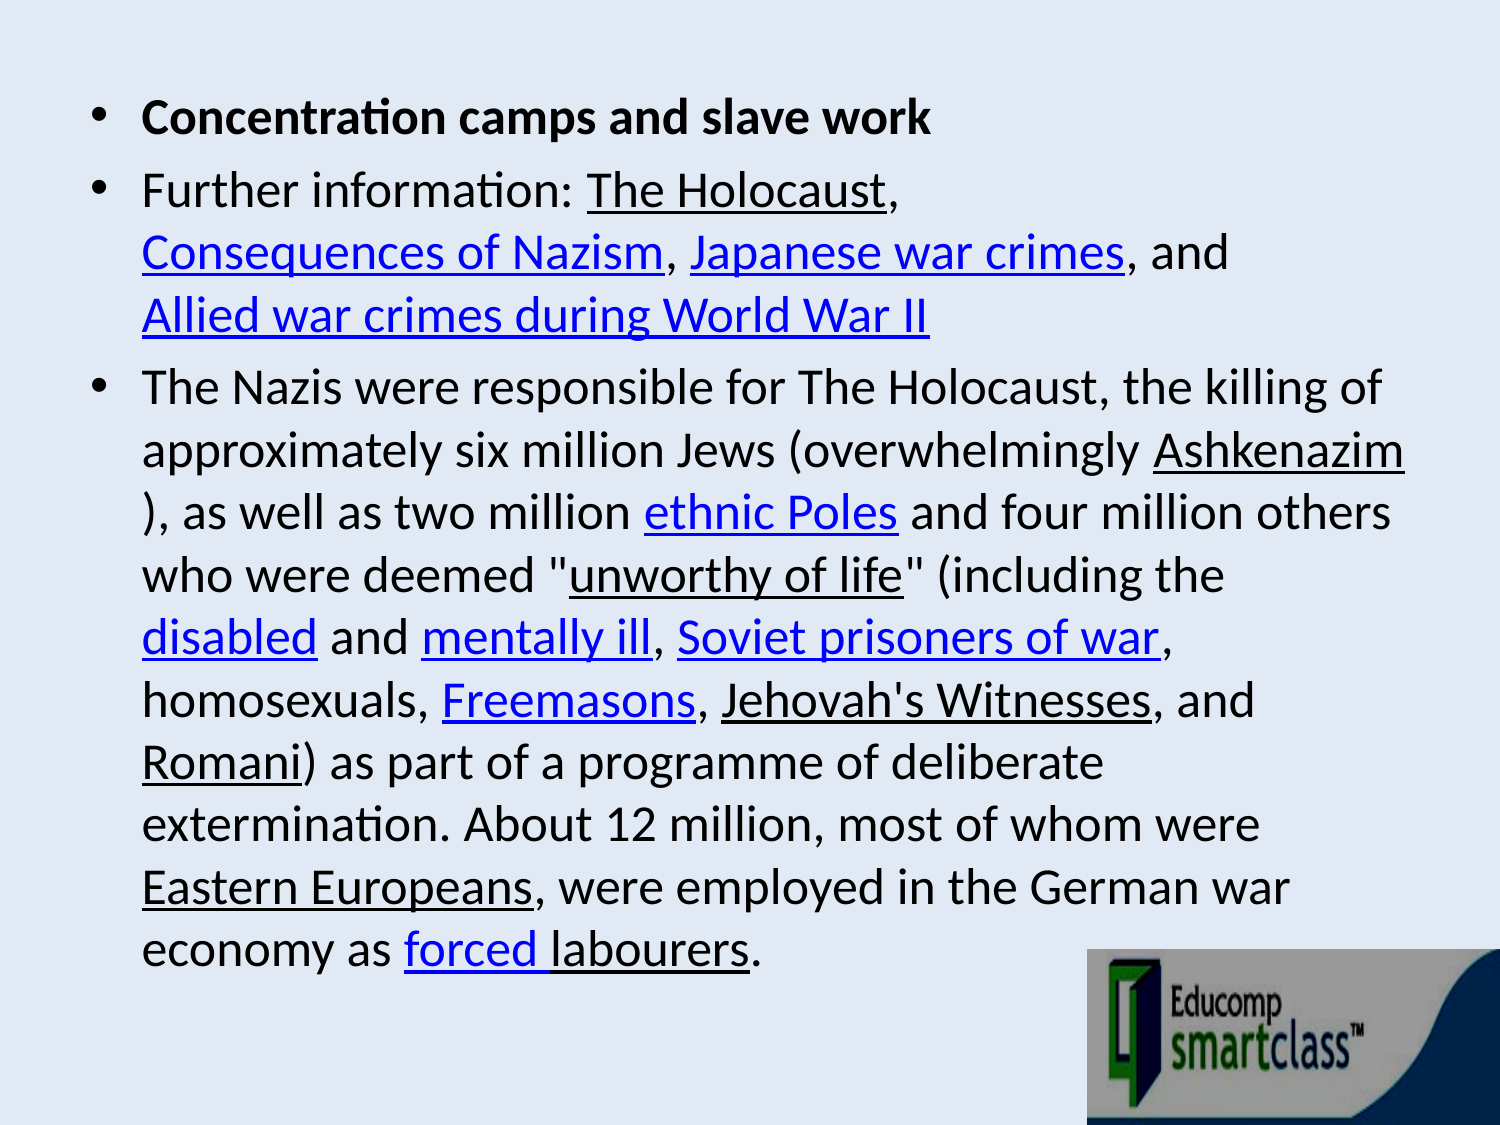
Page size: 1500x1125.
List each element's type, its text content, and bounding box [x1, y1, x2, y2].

list Concentration camps and slave work Further information: The Holocaust, Consequences of Nazism, Japanese war crimes, and Allied war crimes during World War II The Nazis were responsible for The Holocaust, the killing of approximately six million Jews (overwhelmingly Ashkenazim), as well as two million ethnic Poles and four million others who were deemed "unworthy of life" (including the disabled and mentally ill, Soviet prisoners of war, homosexuals, Freemasons, Jehovah's Witnesses, and Romani) as part of a programme of deliberate extermination. About 12 million, most of whom were Eastern Europeans, were employed in the German war economy as forced labourers. [75, 75, 1425, 1005]
picture [1087, 949, 1500, 1125]
